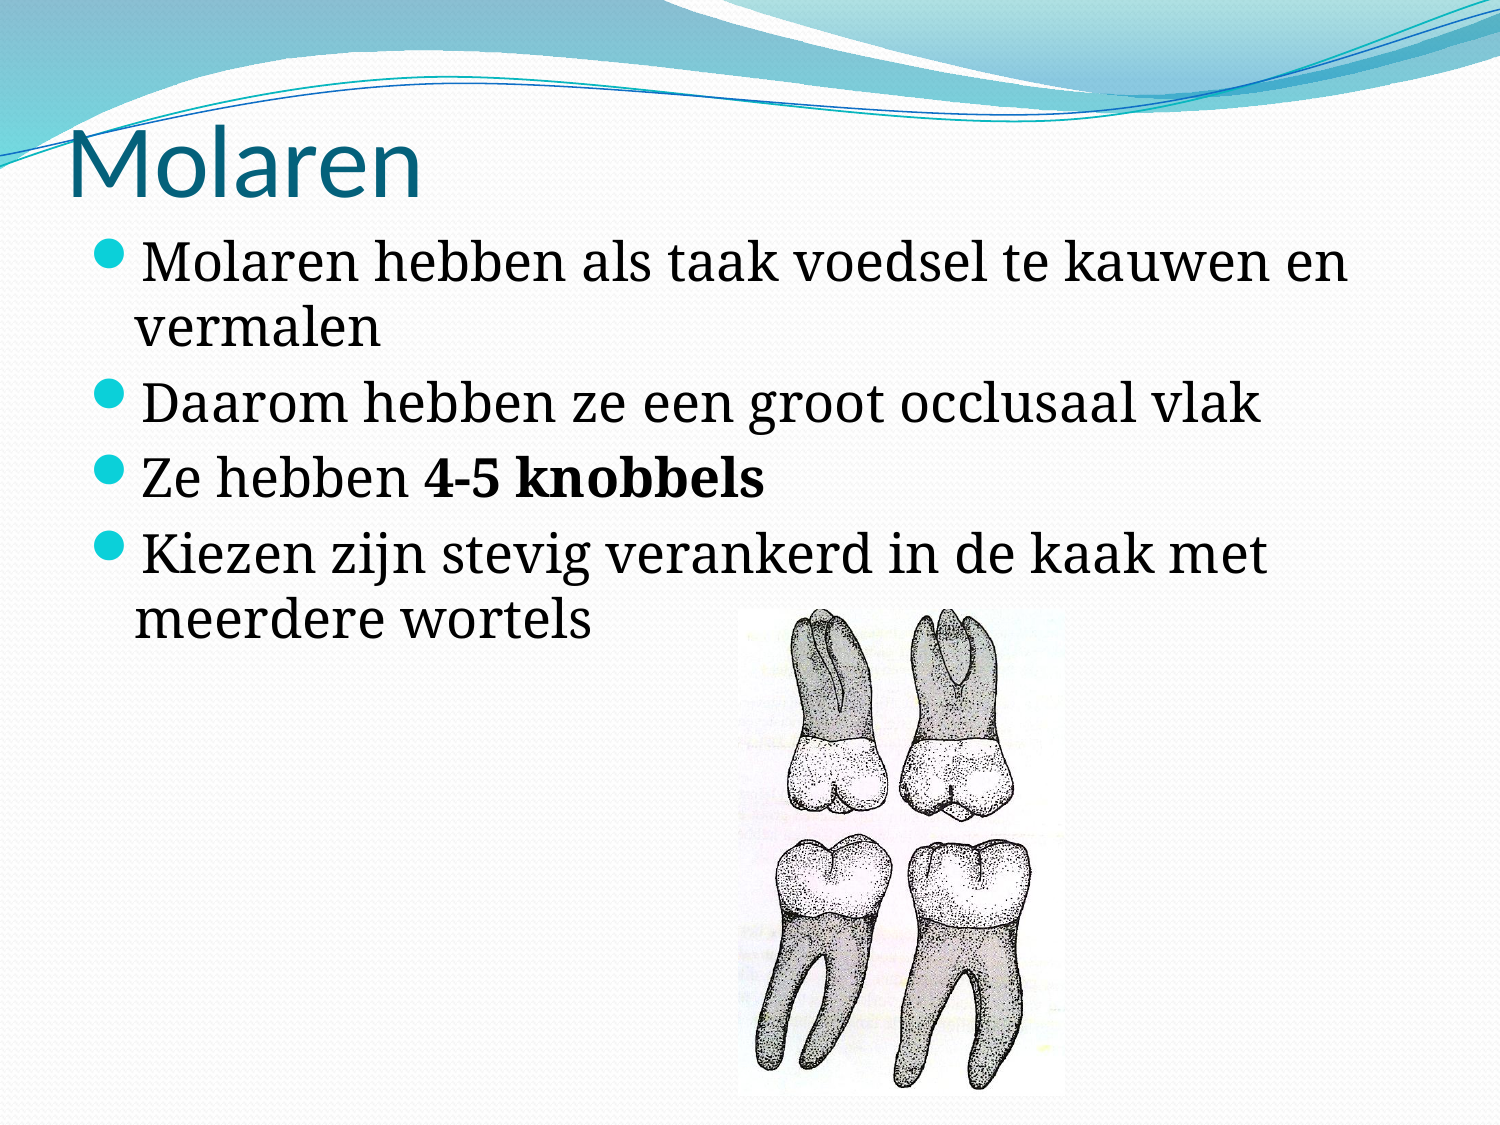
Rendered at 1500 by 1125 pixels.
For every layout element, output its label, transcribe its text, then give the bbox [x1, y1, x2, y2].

picture [737, 609, 1066, 1096]
title Molaren [64, 30, 1415, 219]
list Molaren hebben als taak voedsel te kauwen en vermalen Daarom hebben ze een groot occlusaal vlak Ze hebben 4-5 knobbels Kiezen zijn stevig verankerd in de kaak met meerdere wortels [75, 219, 1425, 1038]
